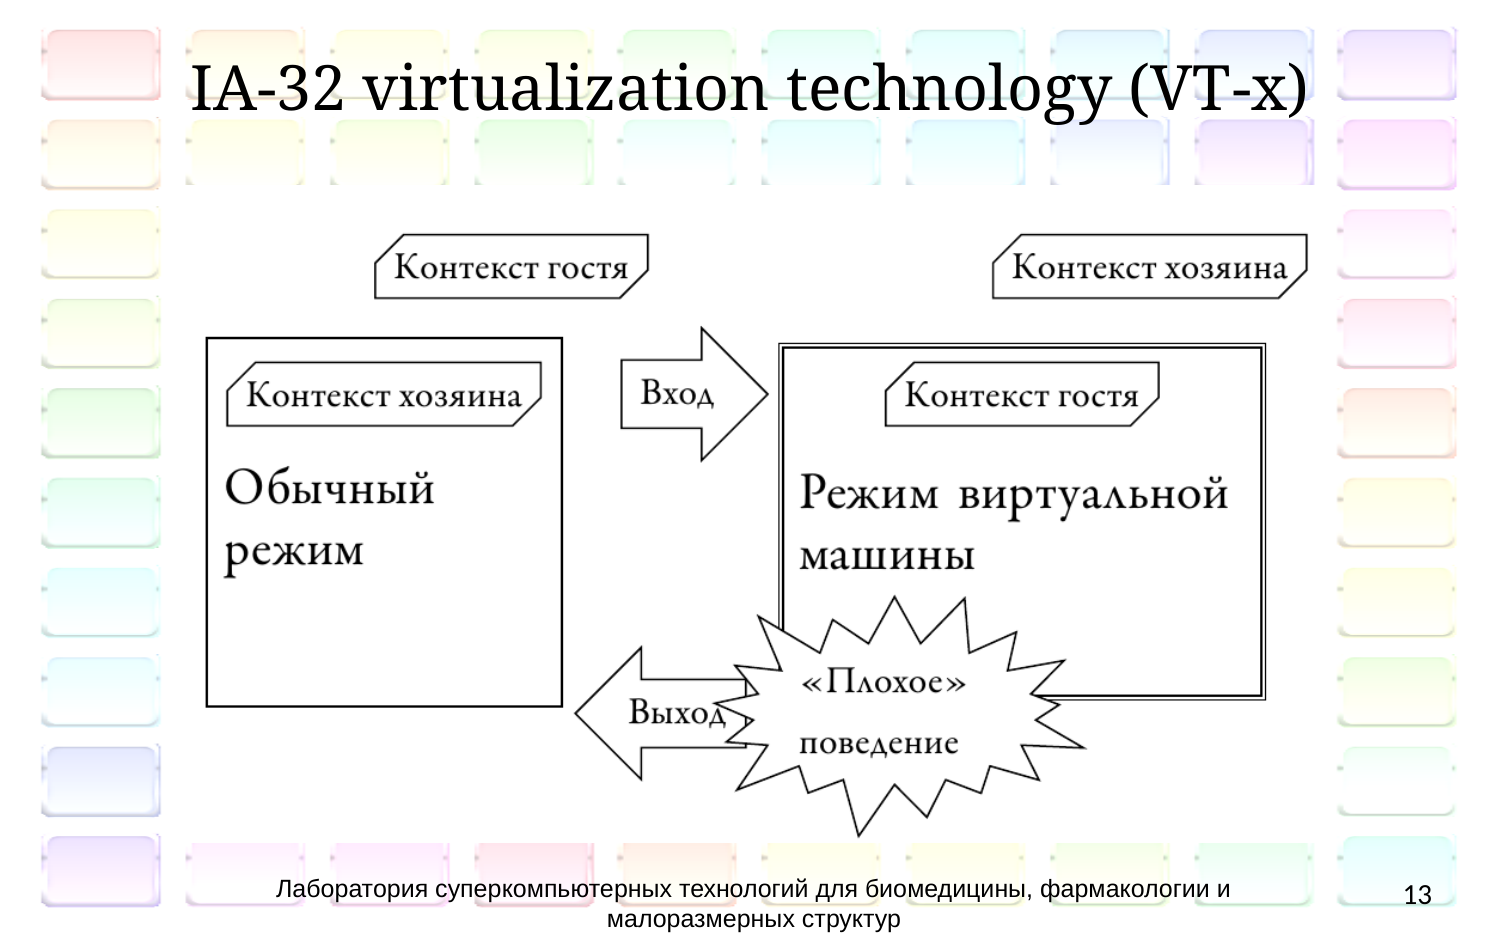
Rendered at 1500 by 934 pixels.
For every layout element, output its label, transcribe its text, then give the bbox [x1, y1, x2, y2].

picture [0, 0, 1500, 934]
text_box Лаборатория суперкомпьютерных технологий для биомедицины, фармакологии и малоразмерных структур [171, 864, 1338, 915]
text_box 13 [1387, 868, 1473, 918]
text_box IA-32 virtualization technology (VT-x) [74, 7, 1425, 164]
